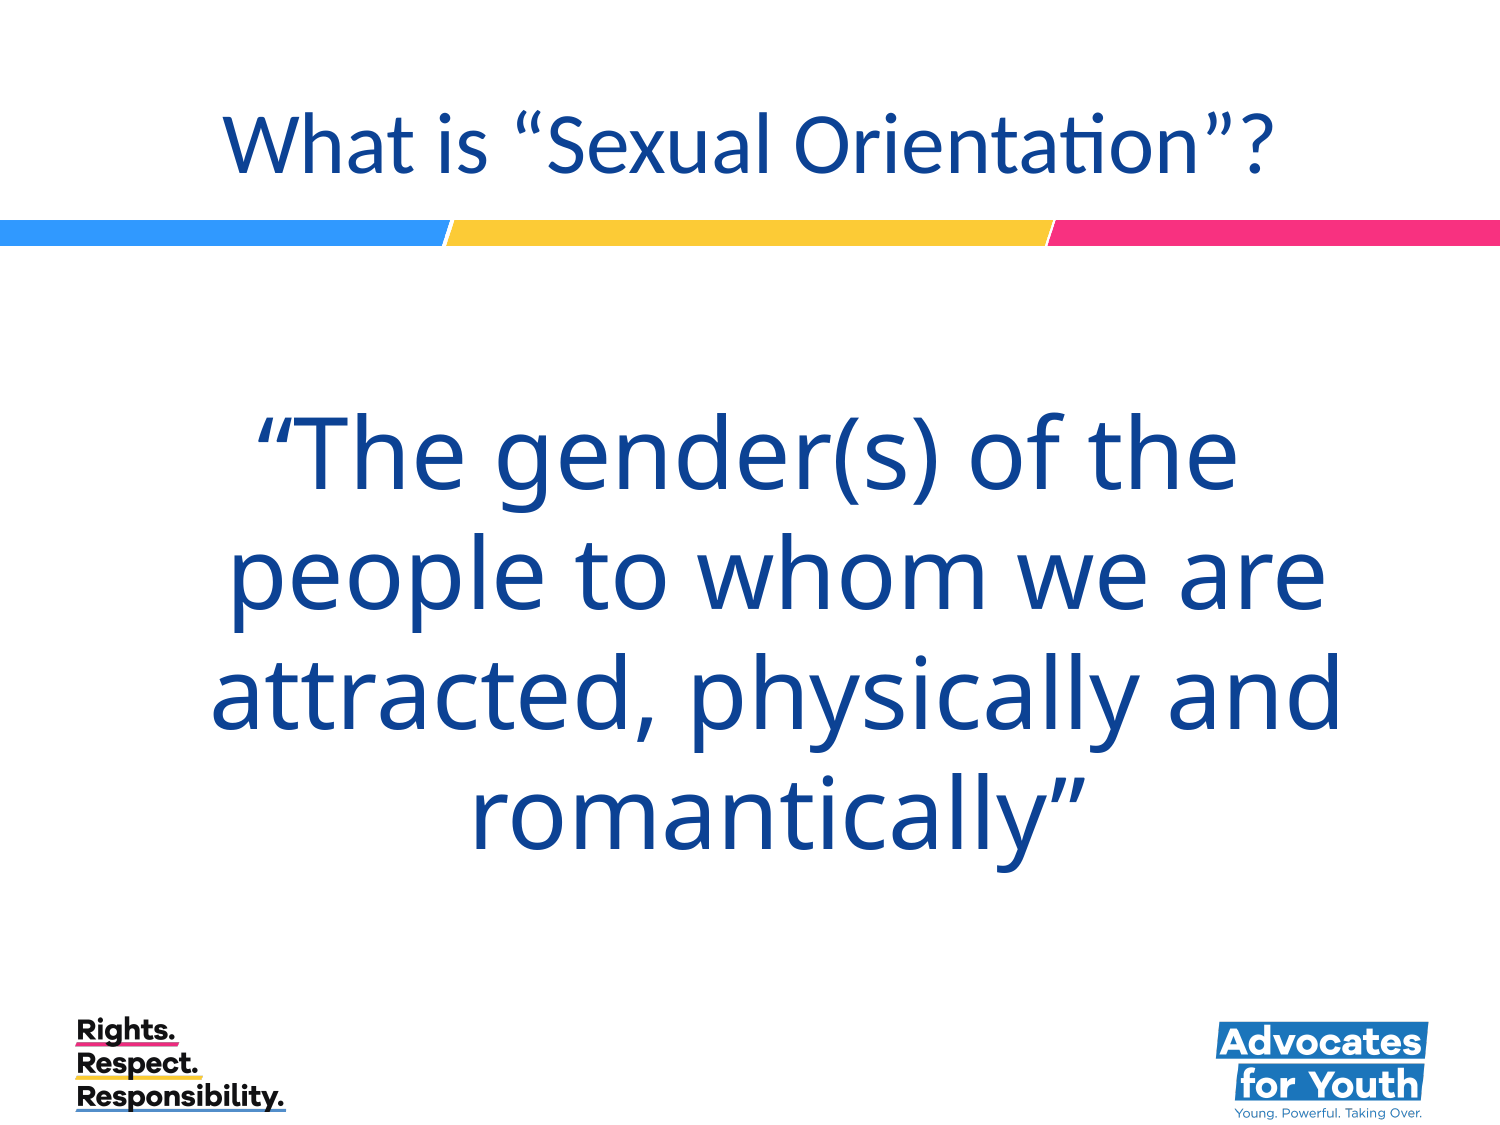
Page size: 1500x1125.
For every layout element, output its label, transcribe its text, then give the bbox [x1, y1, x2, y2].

picture [0, 207, 1500, 258]
list “The gender(s) of the people to whom we are attracted, physically and romantically” [112, 262, 1388, 938]
title What is “Sexual Orientation”? [75, 45, 1425, 233]
